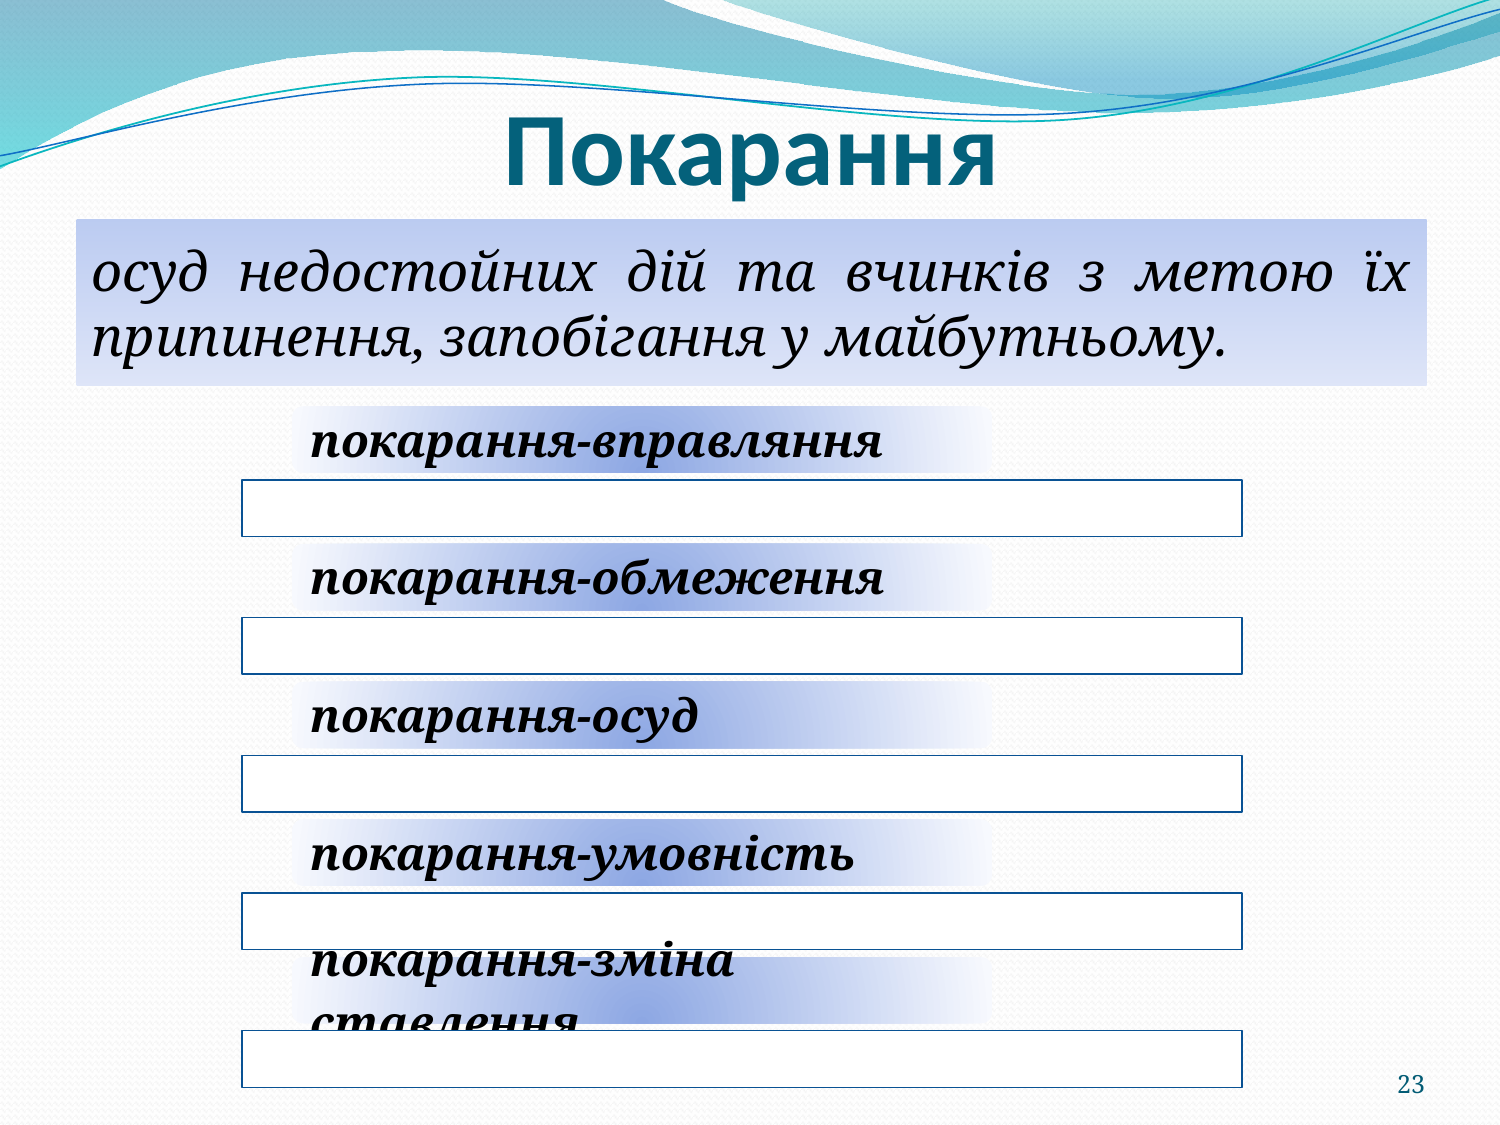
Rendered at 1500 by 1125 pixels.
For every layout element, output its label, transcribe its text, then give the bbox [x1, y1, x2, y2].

list осуд недостойних дій та вчинків з метою їх припинення, запобігання у майбутньому. [75, 218, 1429, 387]
title Покарання [76, 66, 1427, 207]
slide_number 23 [1299, 1042, 1425, 1103]
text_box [241, 398, 1243, 1088]
